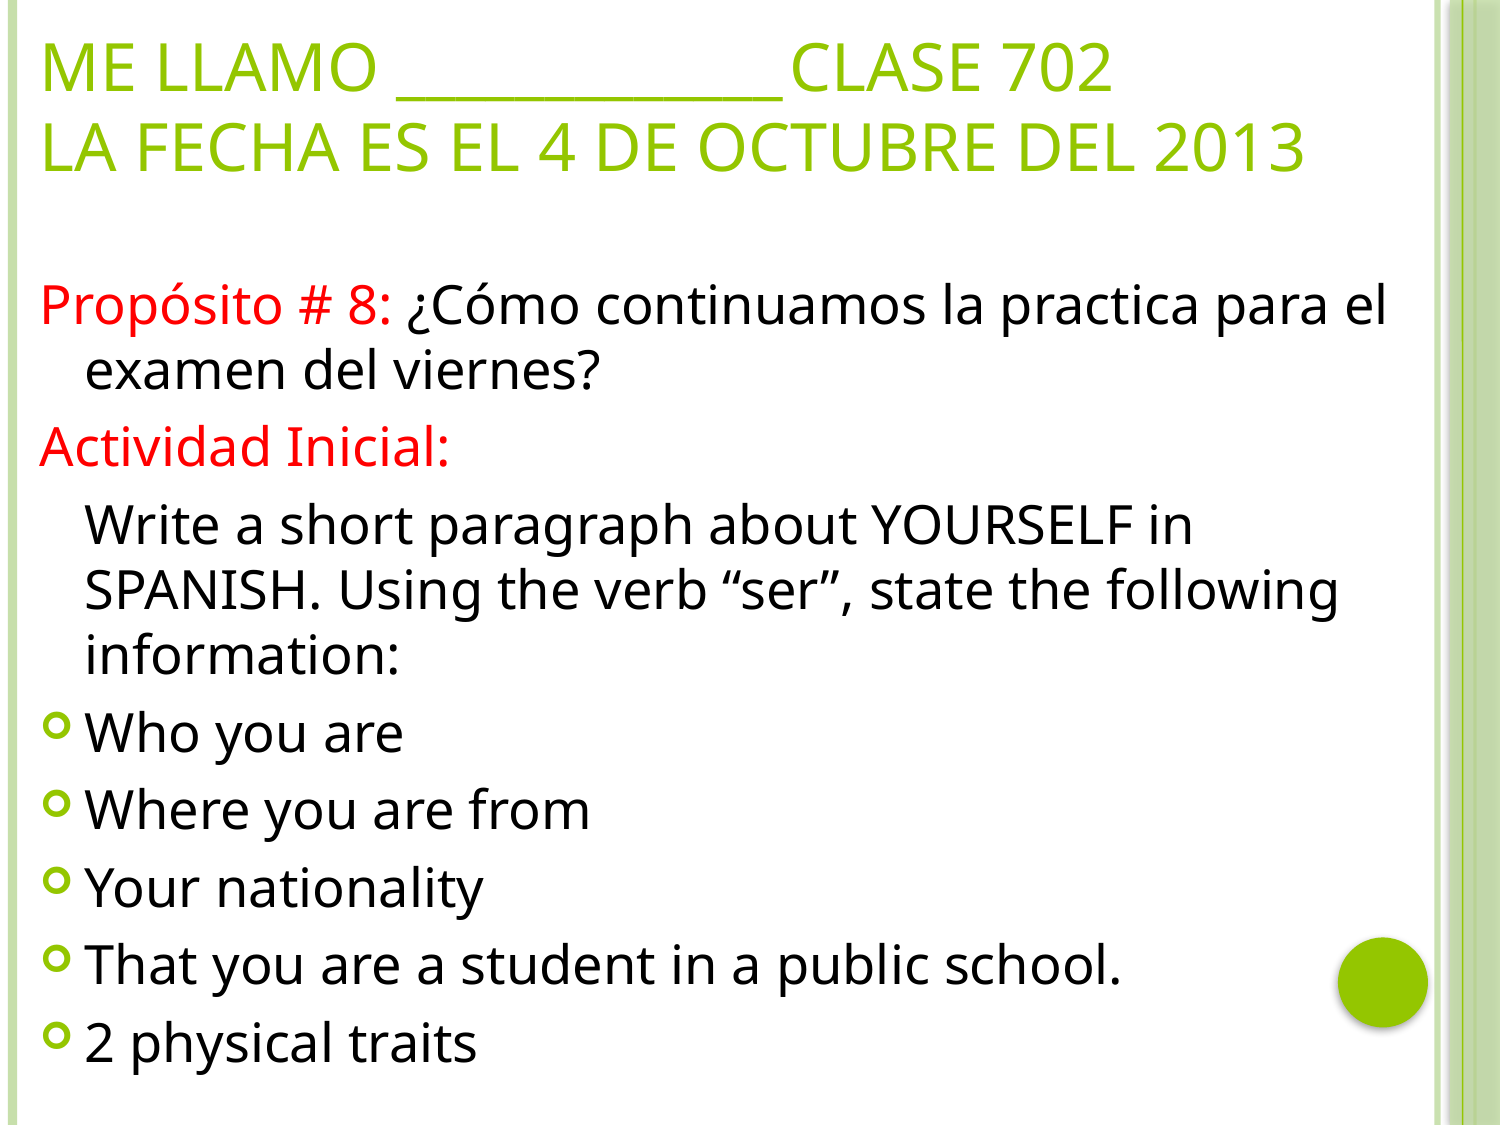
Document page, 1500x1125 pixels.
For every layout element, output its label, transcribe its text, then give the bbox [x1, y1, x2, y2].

title Me llamo _____________ Clase 702 La fecha es el 4 de octubre del 2013 [24, 0, 1463, 193]
list Propósito # 8: ¿Cómo continuamos la practica para el examen del viernes? Actividad Inicial: Write a short paragraph about YOURSELF in SPANISH. Using the verb “ser”, state the following information: Who you are Where you are from Your nationality That you are a student in a public school. 2 physical traits [24, 262, 1463, 1125]
